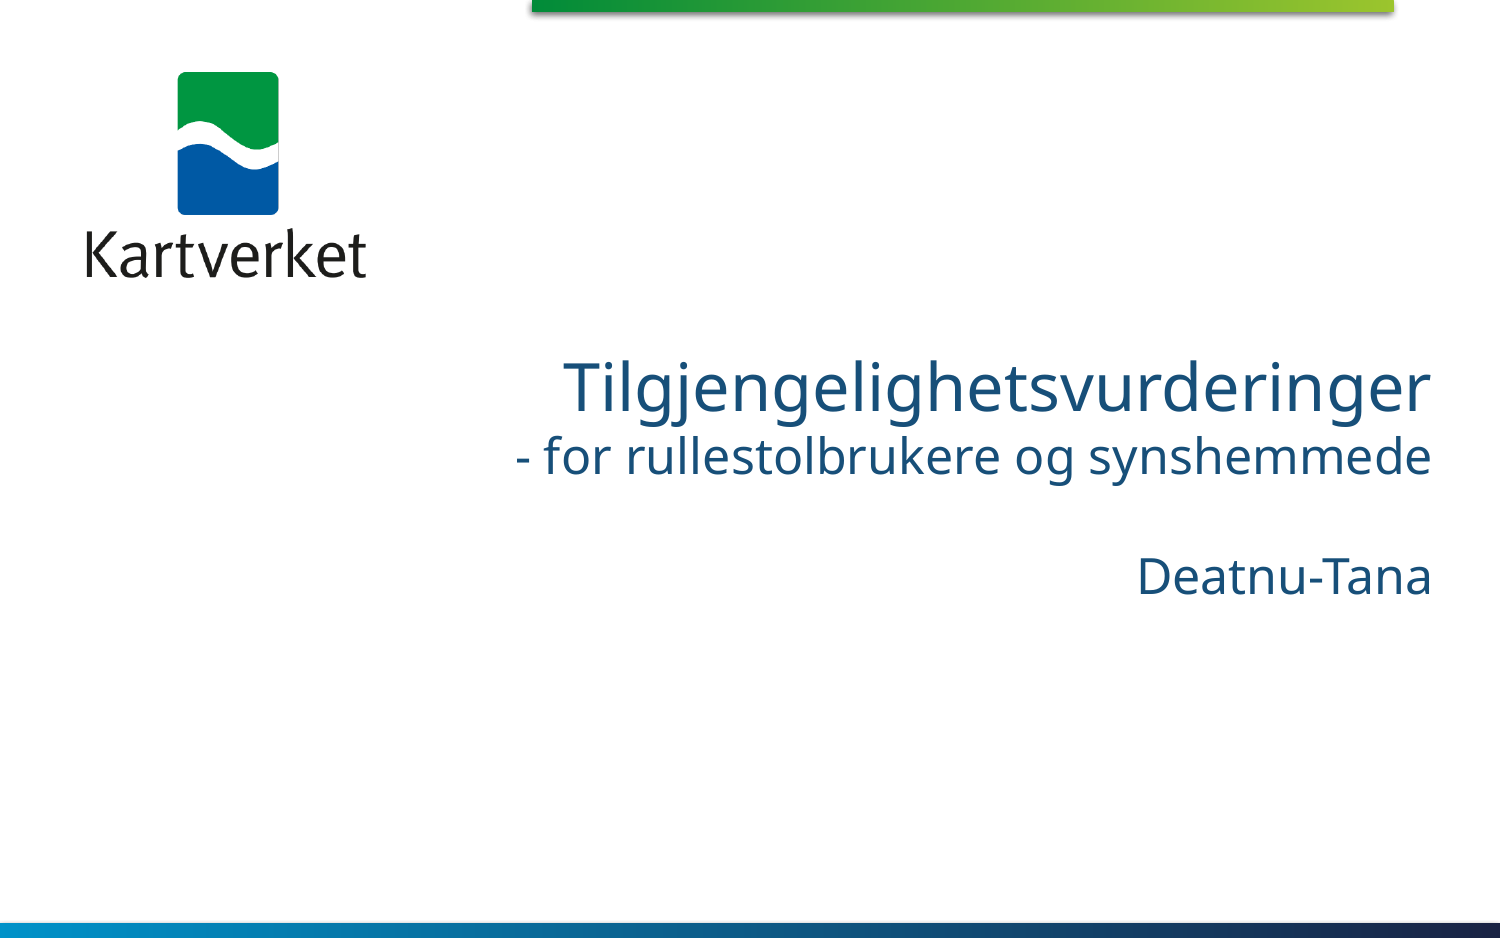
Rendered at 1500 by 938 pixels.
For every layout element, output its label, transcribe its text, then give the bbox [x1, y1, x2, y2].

text_box Tilgjengelighetsvurderinger - for rullestolbrukere og synshemmede Deatnu-Tana [66, 337, 1449, 613]
